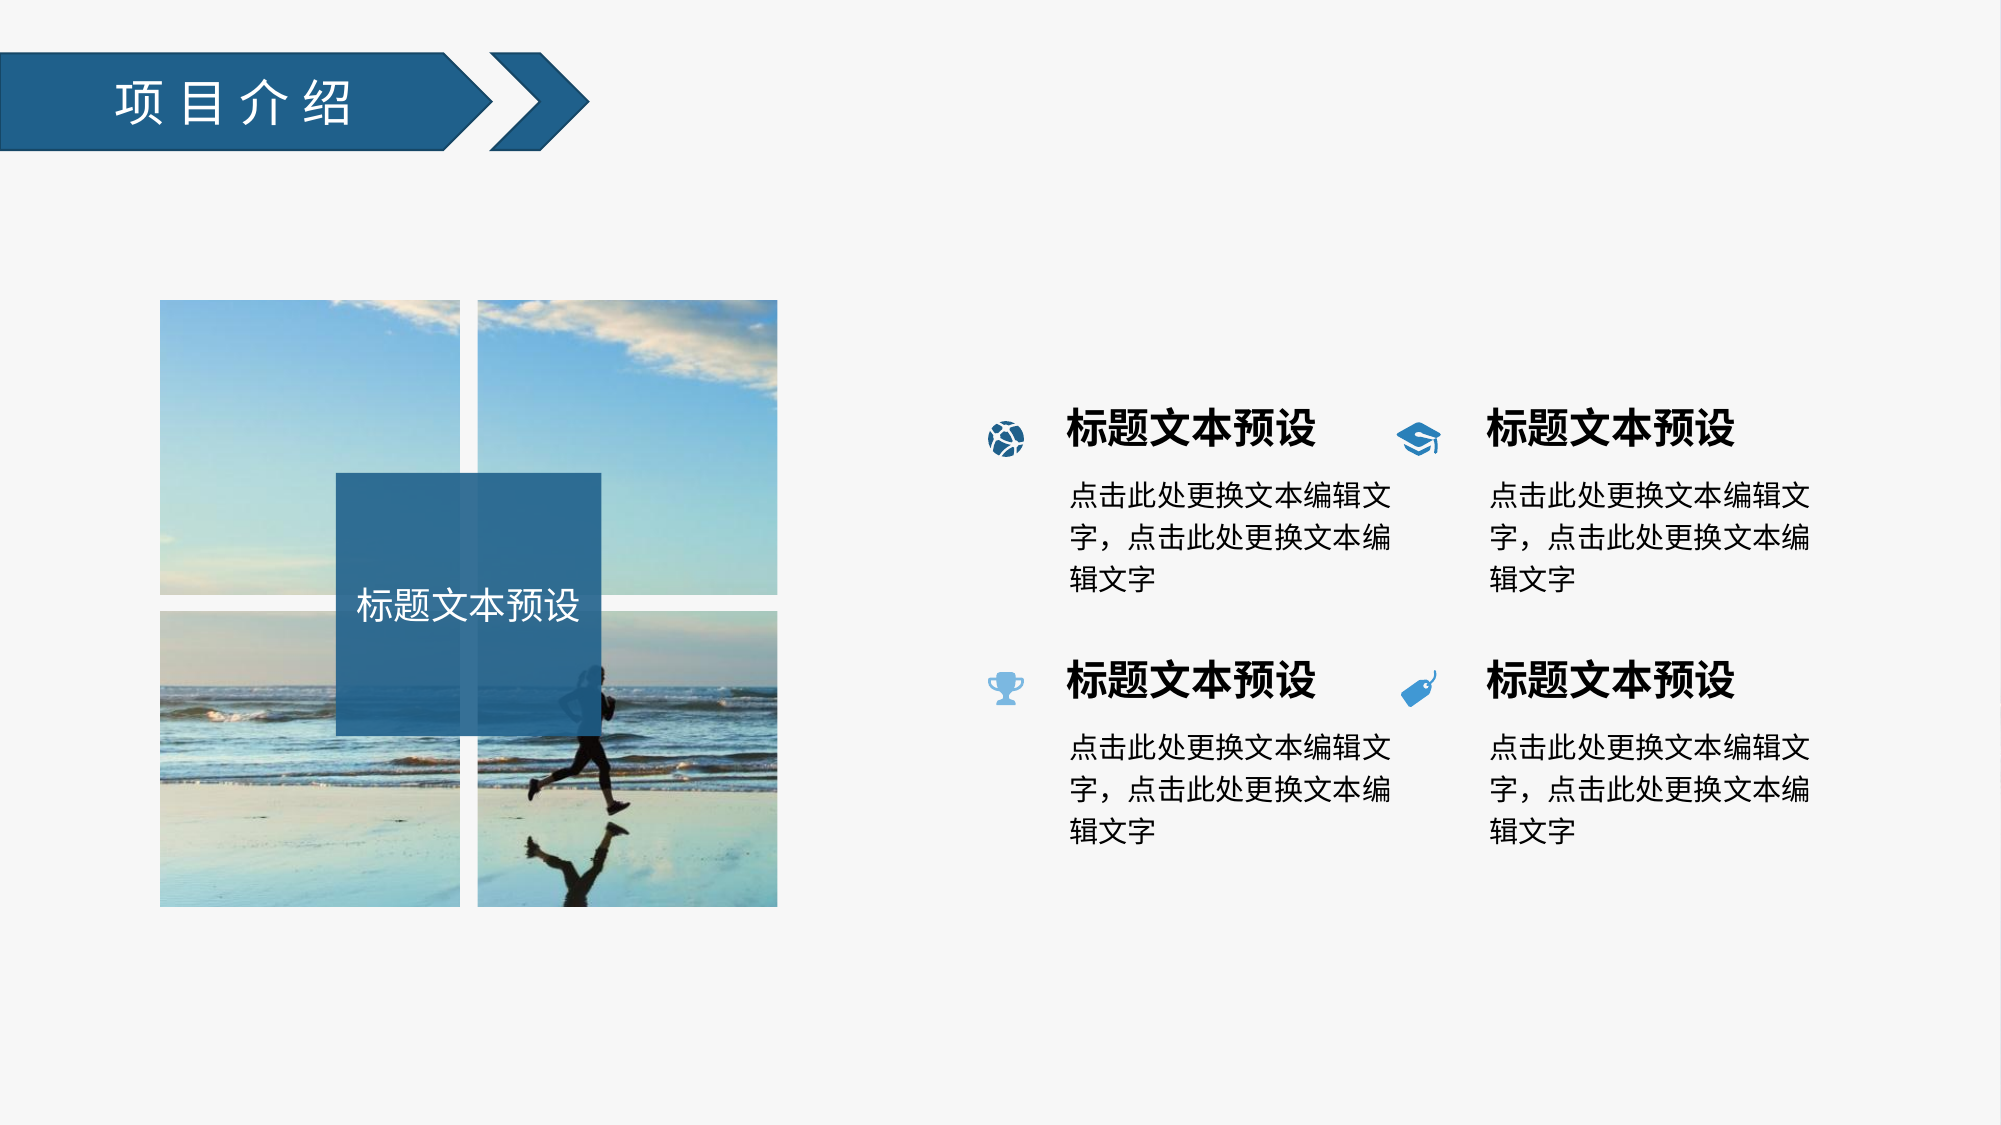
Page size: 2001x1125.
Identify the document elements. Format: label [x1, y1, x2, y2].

text_box [0, 53, 589, 150]
text_box [0, 0, 2000, 1125]
text_box [160, 300, 1821, 907]
